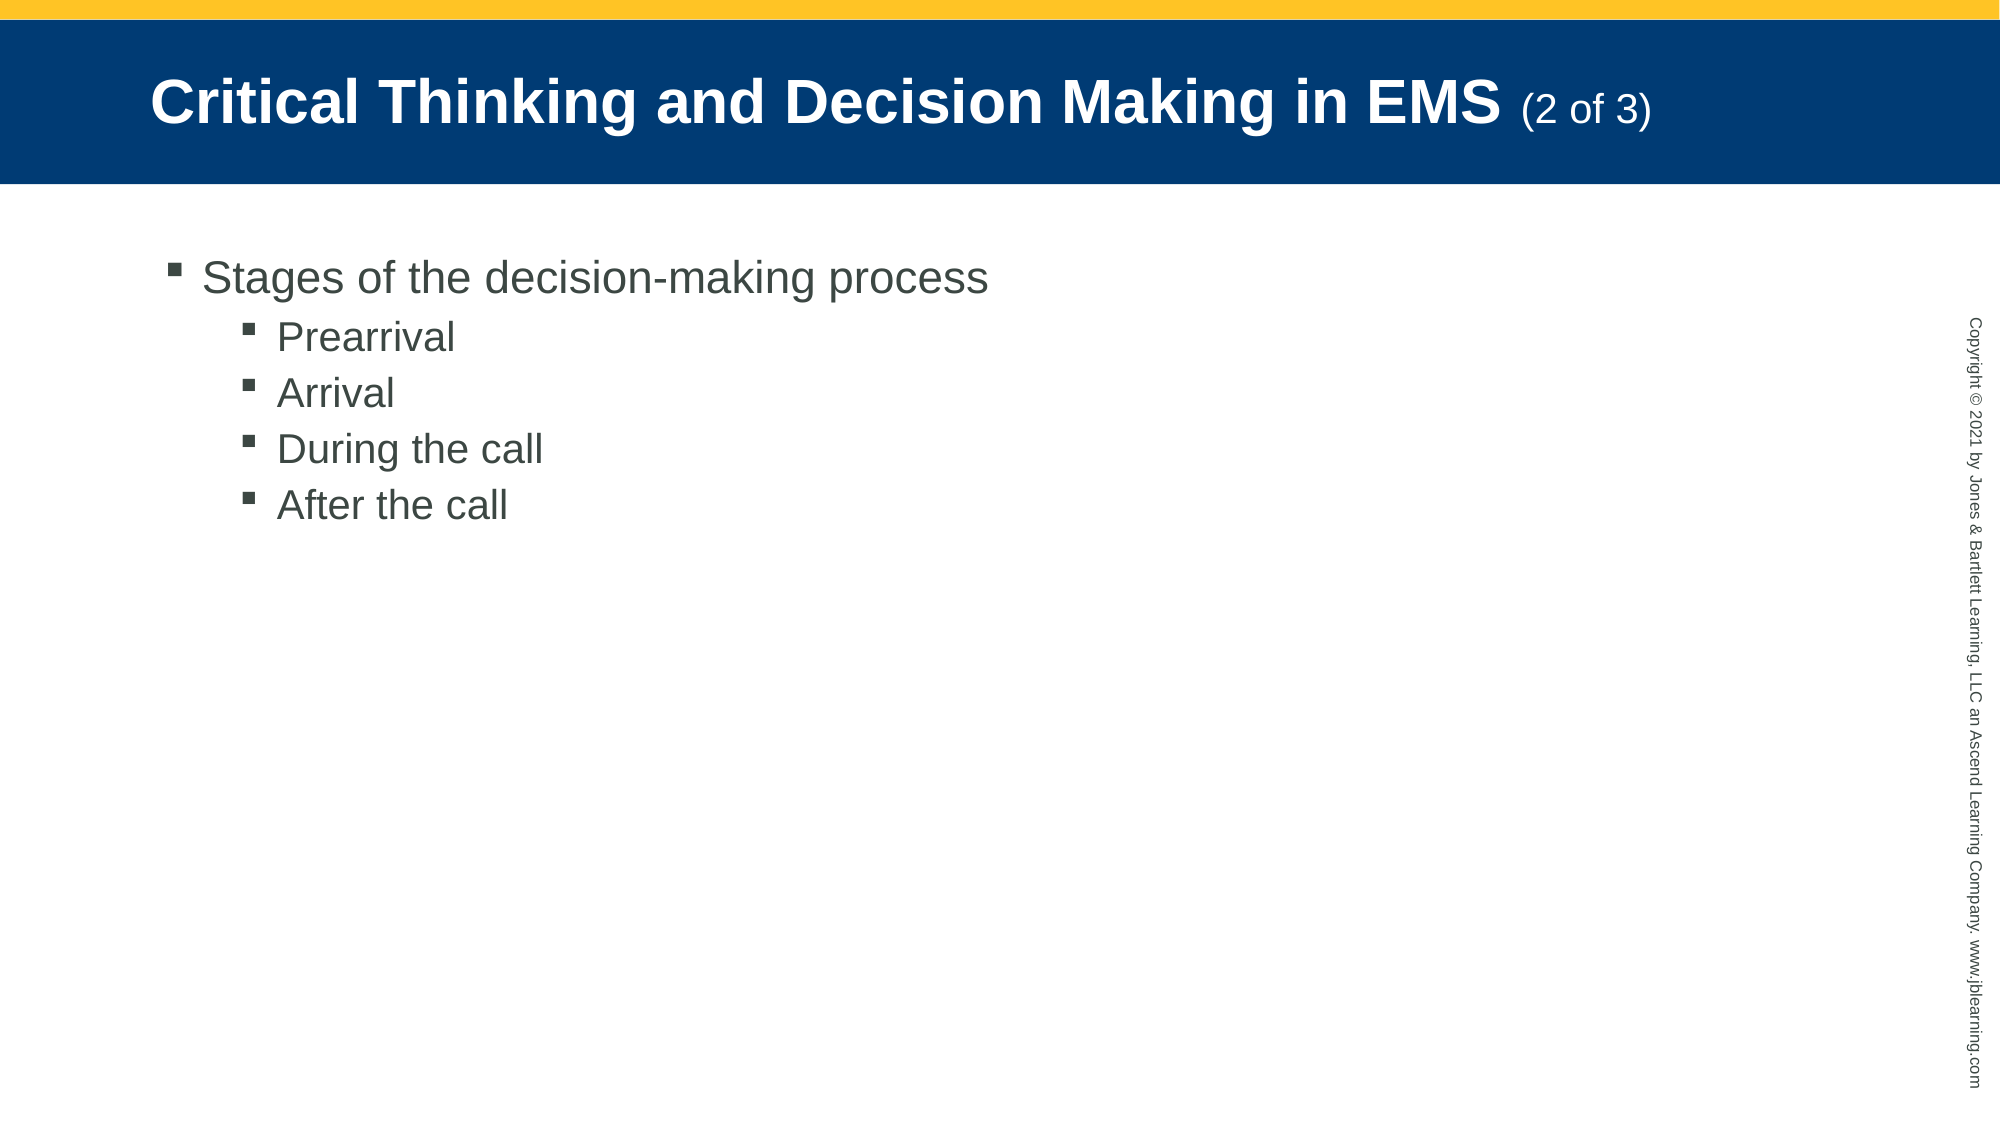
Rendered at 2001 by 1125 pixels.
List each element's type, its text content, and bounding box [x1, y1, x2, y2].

list Stages of the decision-making process Prearrival Arrival During the call After the call [149, 240, 1800, 1029]
title Critical Thinking and Decision Making in EMS (2 of 3) [0, 19, 2000, 185]
